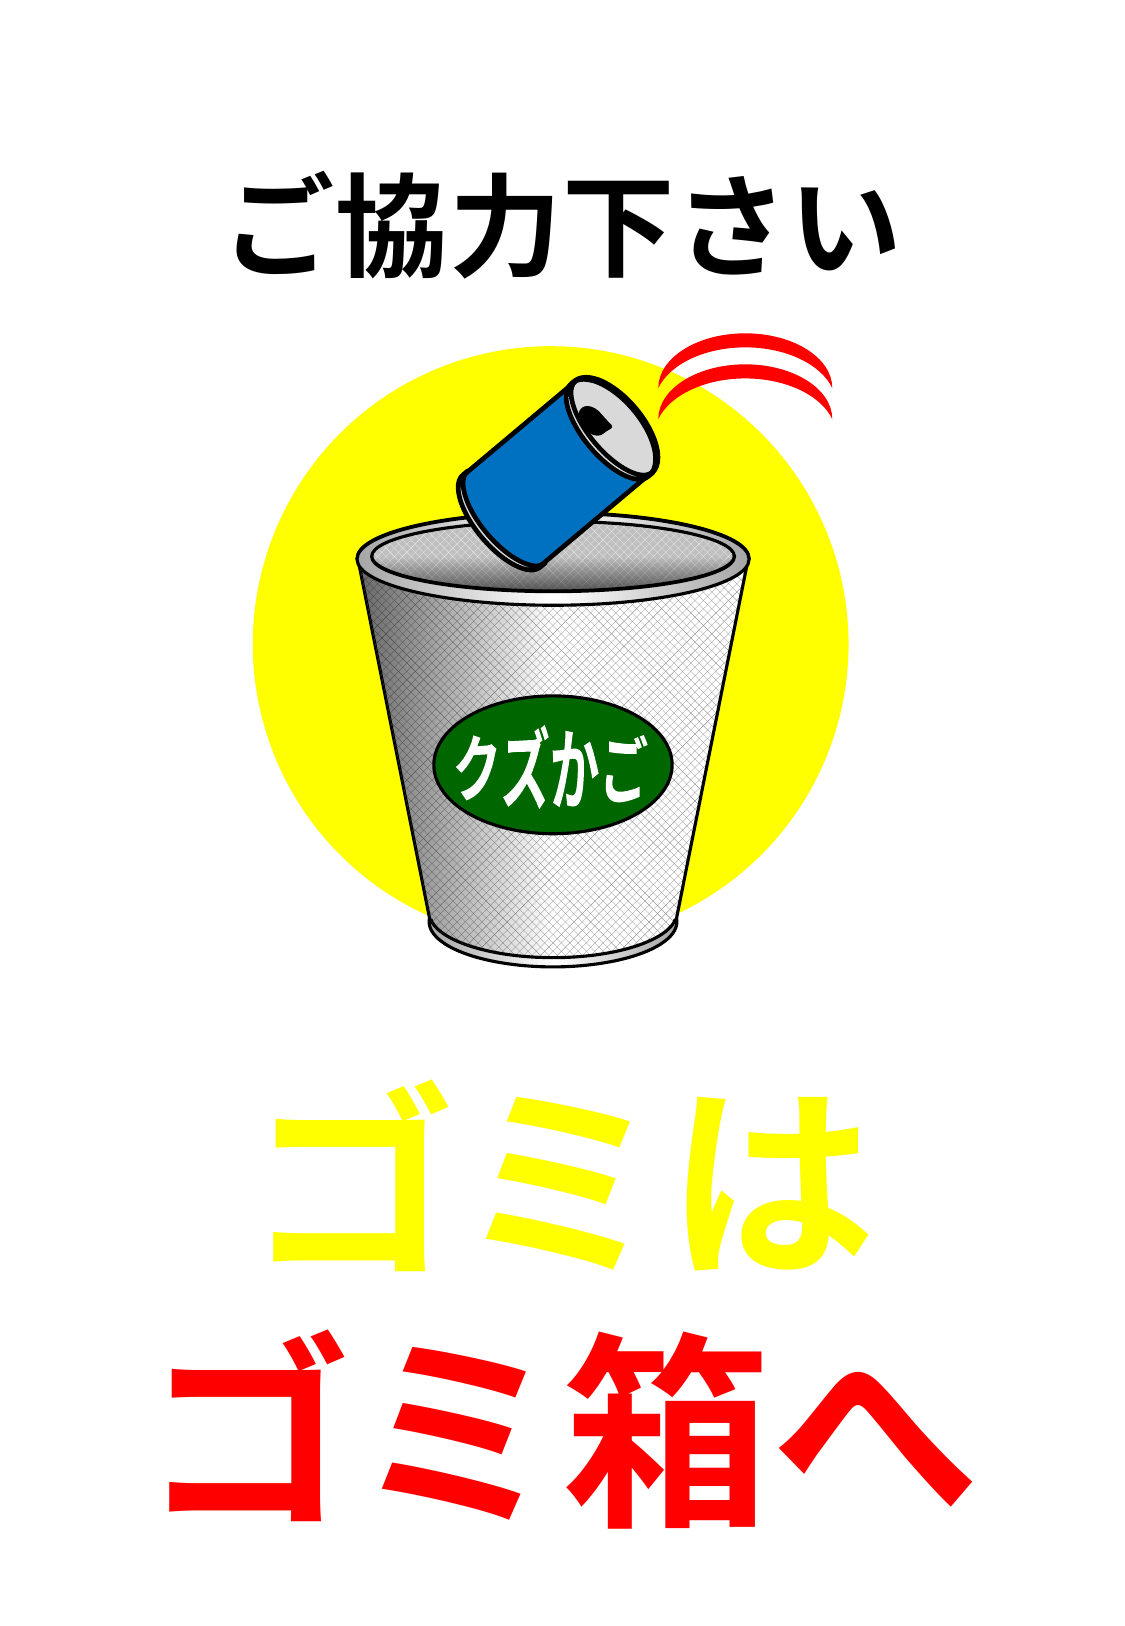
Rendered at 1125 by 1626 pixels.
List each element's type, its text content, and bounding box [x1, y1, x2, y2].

text_box ゴミは ゴミ箱へ [0, 1044, 1125, 1560]
text_box ご協力下さい [0, 148, 1125, 299]
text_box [252, 332, 849, 967]
